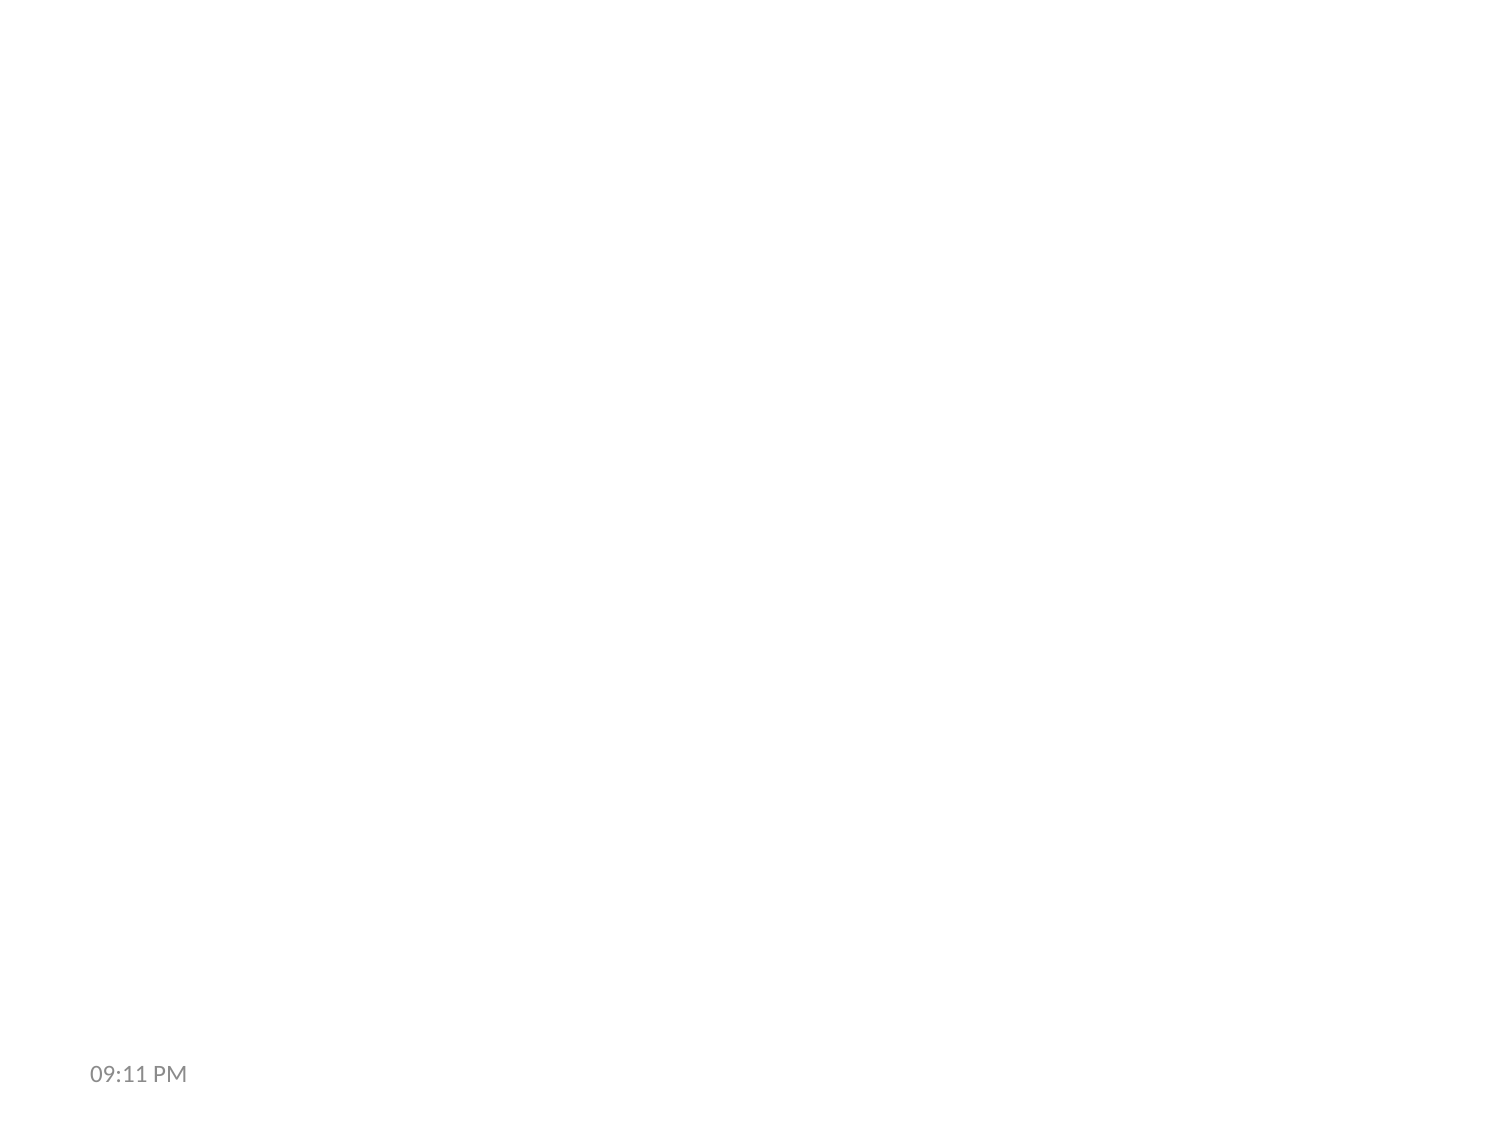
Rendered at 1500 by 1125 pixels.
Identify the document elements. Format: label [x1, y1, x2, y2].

slide_number [75, 1042, 425, 1103]
